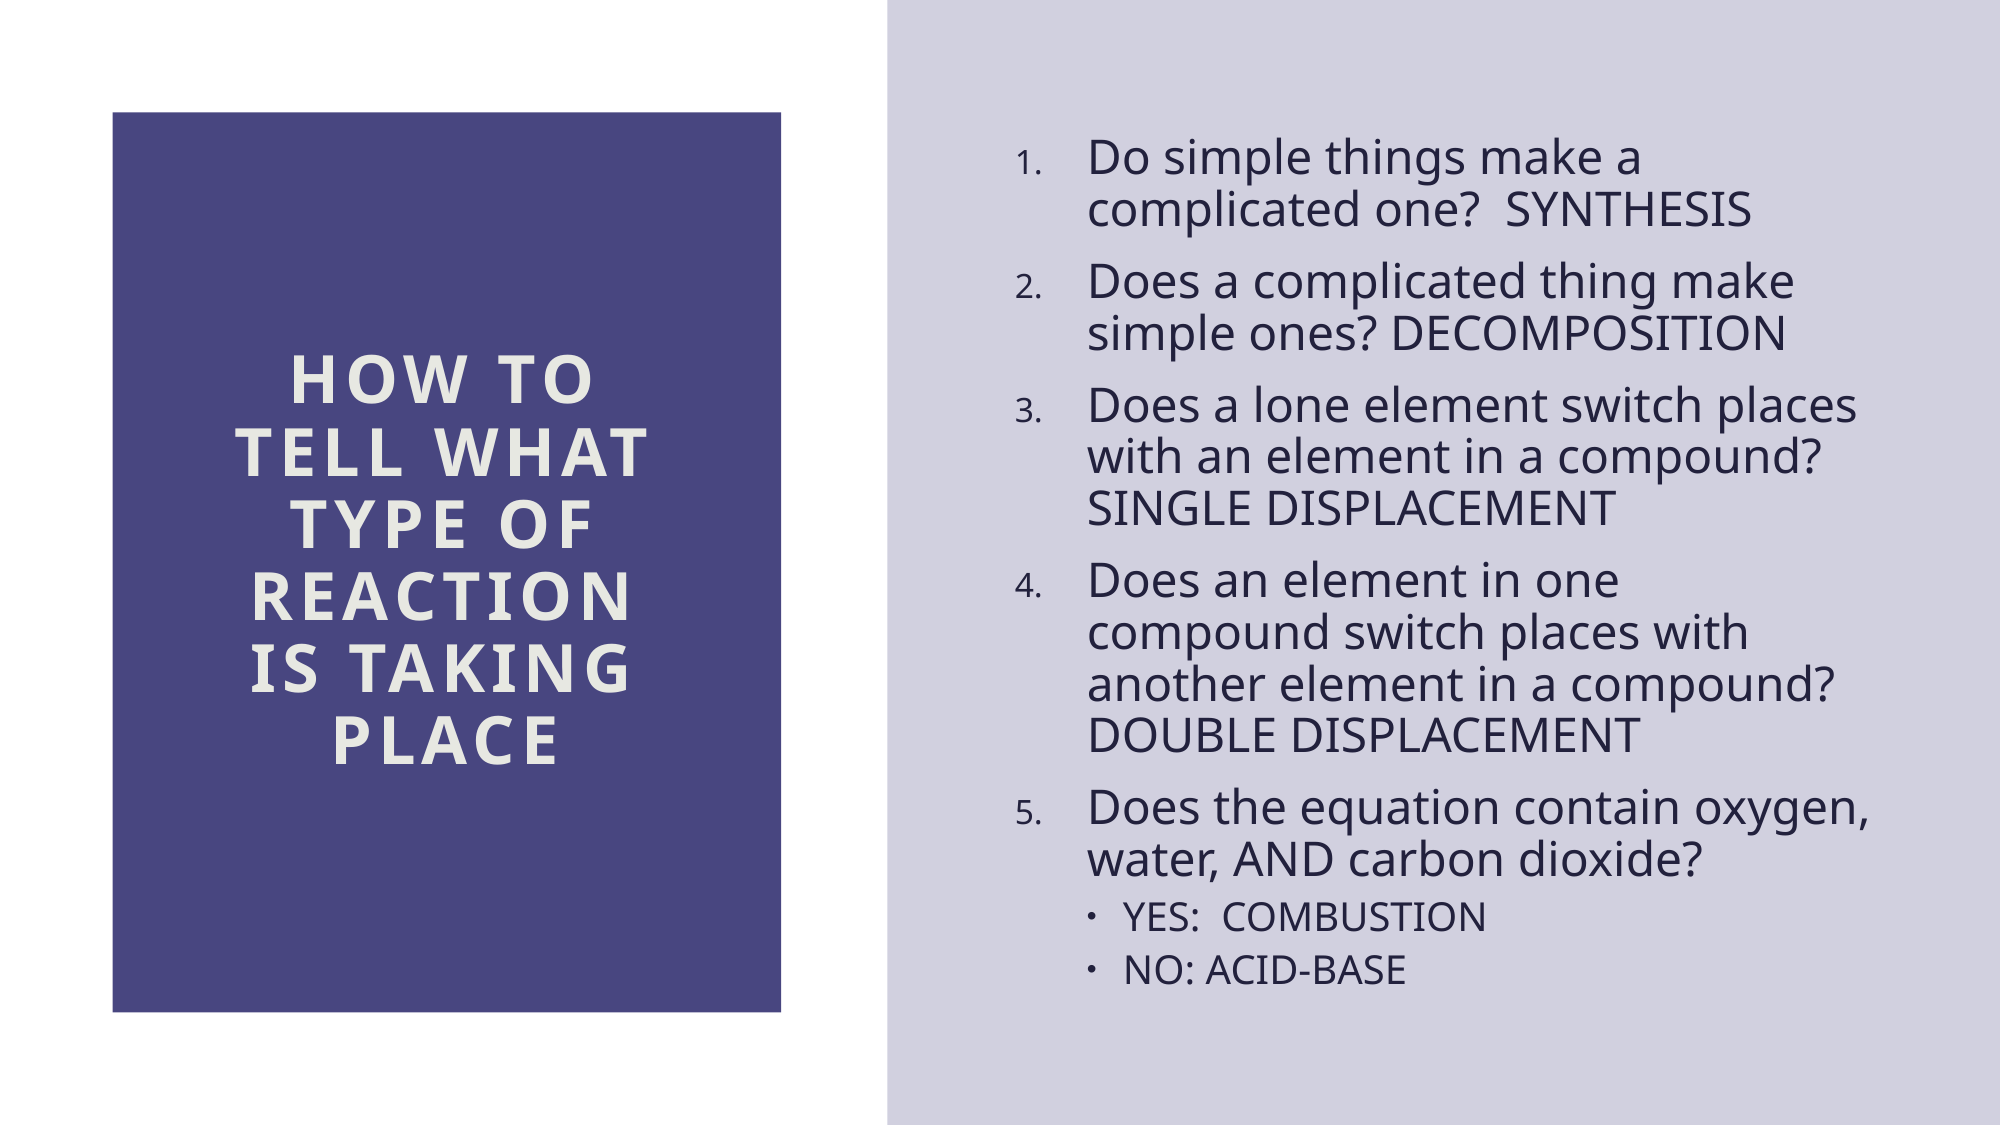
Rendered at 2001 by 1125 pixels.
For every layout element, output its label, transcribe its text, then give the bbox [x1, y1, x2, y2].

list Do simple things make a complicated one? SYNTHESIS Does a complicated thing make simple ones? DECOMPOSITION Does a lone element switch places with an element in a compound? SINGLE DISPLACEMENT Does an element in one compound switch places with another element in a compound? DOUBLE DISPLACEMENT Does the equation contain oxygen, water, AND carbon dioxide? YES: COMBUSTION NO: ACID-BASE [999, 98, 1888, 1029]
text_box [886, 0, 2000, 1125]
text_box [0, 0, 886, 1125]
text_box [111, 111, 782, 1013]
title How to tell what type of reaction IS TAKING PLACE [201, 224, 688, 900]
